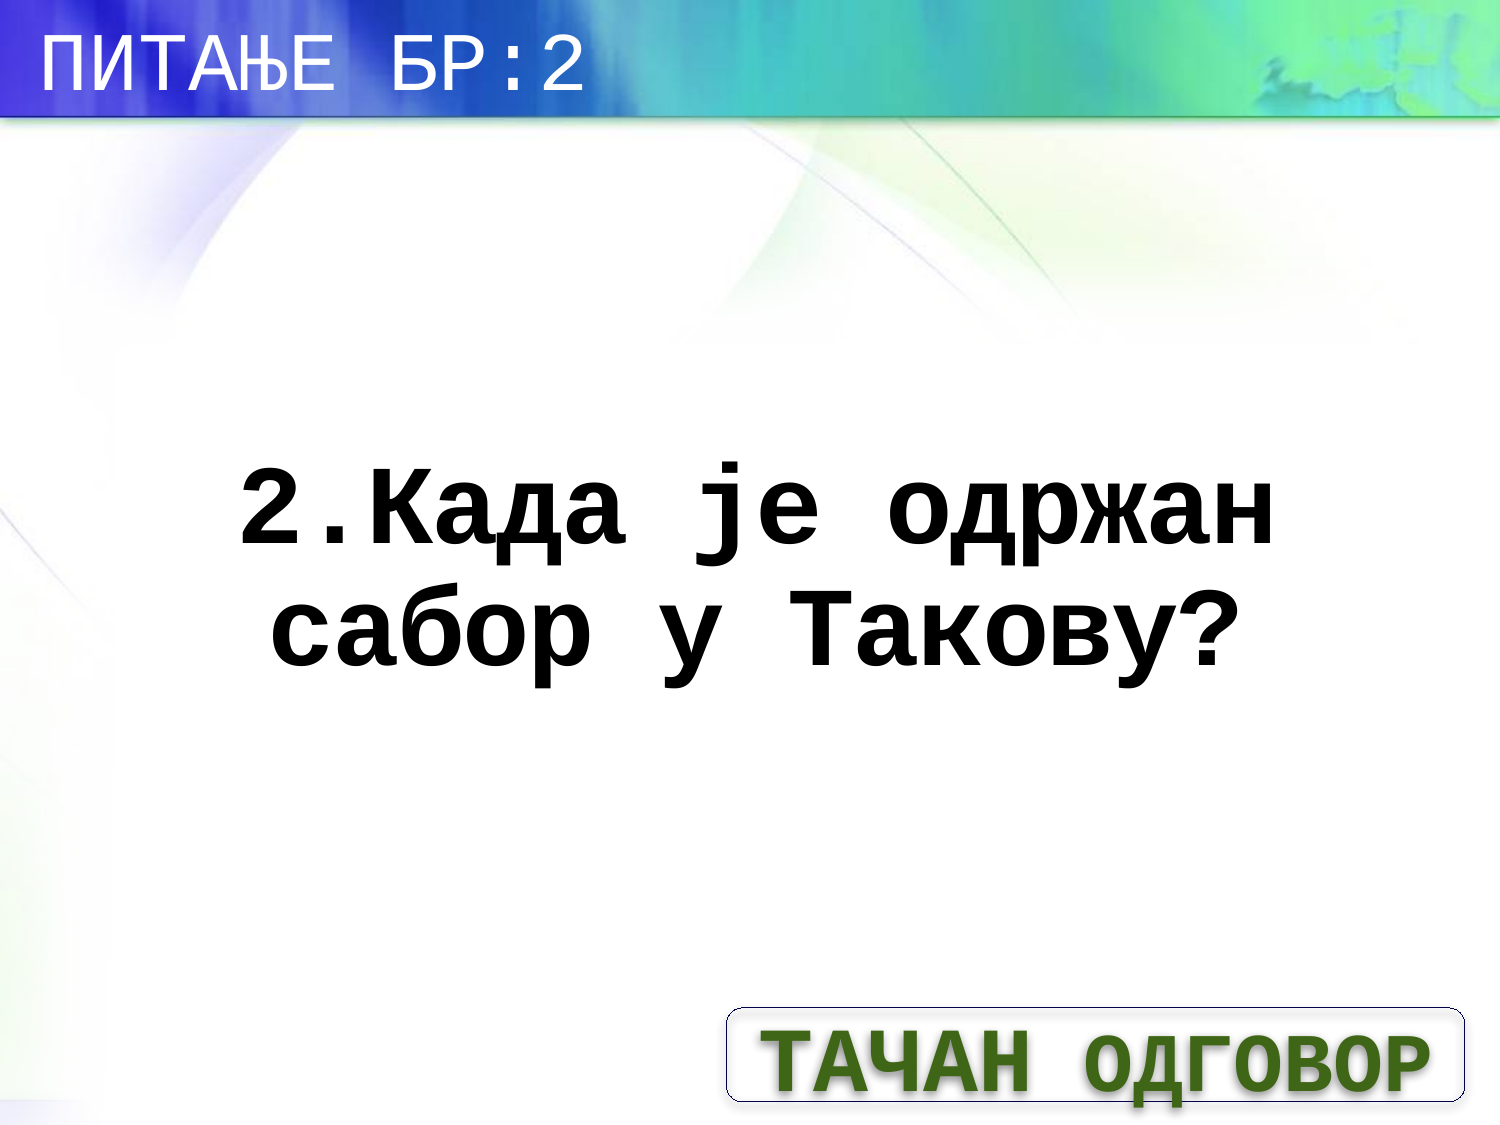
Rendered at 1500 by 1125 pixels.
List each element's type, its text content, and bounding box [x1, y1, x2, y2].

text_box ТАЧАН ОДГОВОР [726, 1007, 1465, 1102]
title 2.Када је одржан сабор у Такову? [70, 164, 1442, 973]
picture [0, 0, 1500, 1125]
text_box ПИТАЊЕ БР:2 [23, 0, 621, 115]
